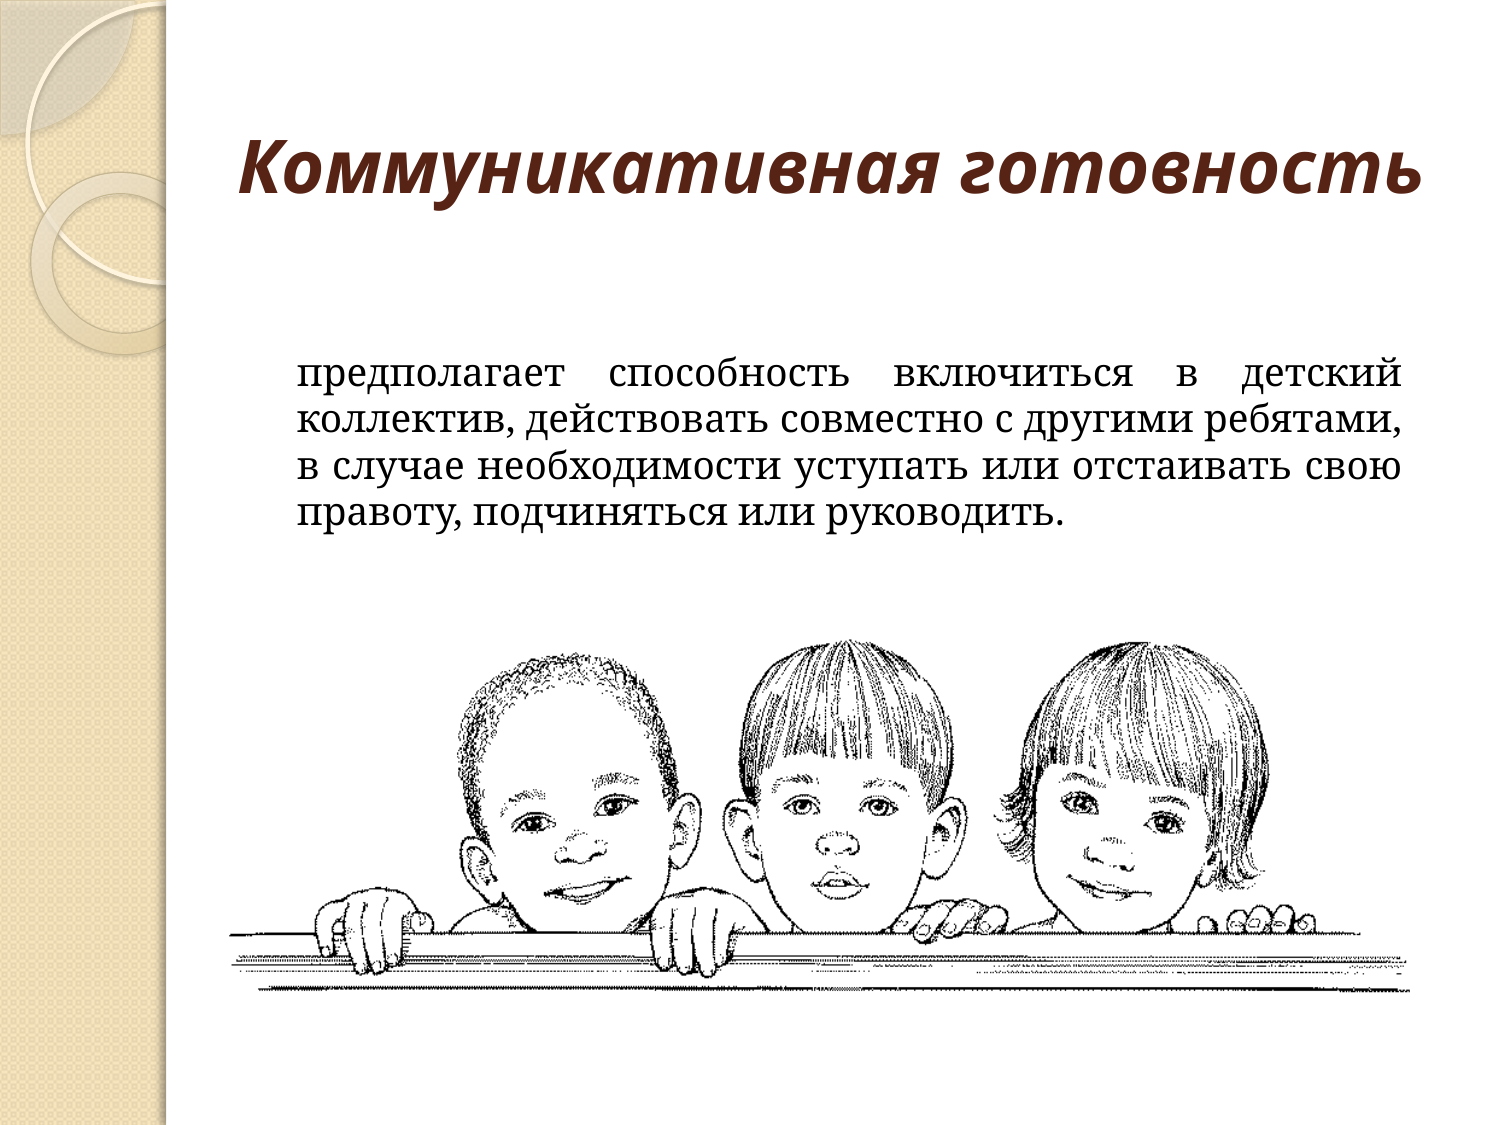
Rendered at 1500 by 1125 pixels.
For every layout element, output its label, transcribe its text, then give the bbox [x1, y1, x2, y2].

list предполагает способность включиться в детский коллектив, действовать совместно с другими ребятами, в случае необходимости уступать или отстаивать свою правоту, подчиняться или руководить. [269, 339, 1418, 622]
picture [222, 632, 1428, 1005]
title Коммуникативная готовность [222, 70, 1453, 258]
